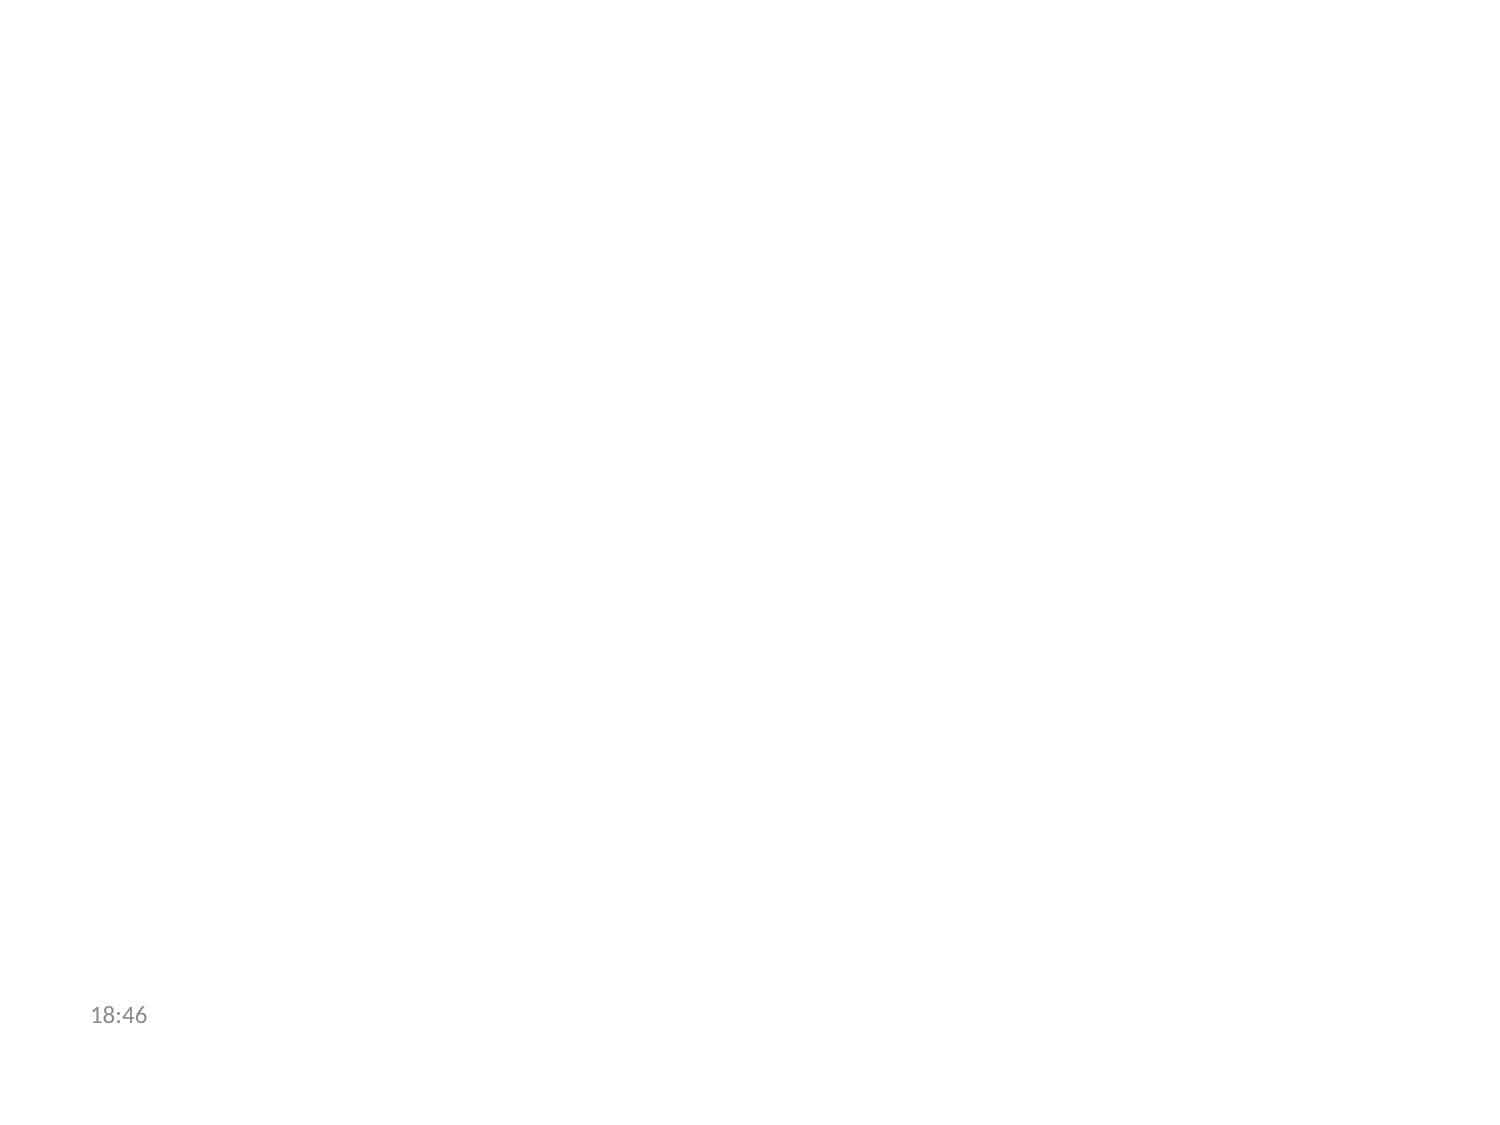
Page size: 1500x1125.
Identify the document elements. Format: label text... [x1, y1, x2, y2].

text_box 15:35 [75, 983, 425, 1044]
